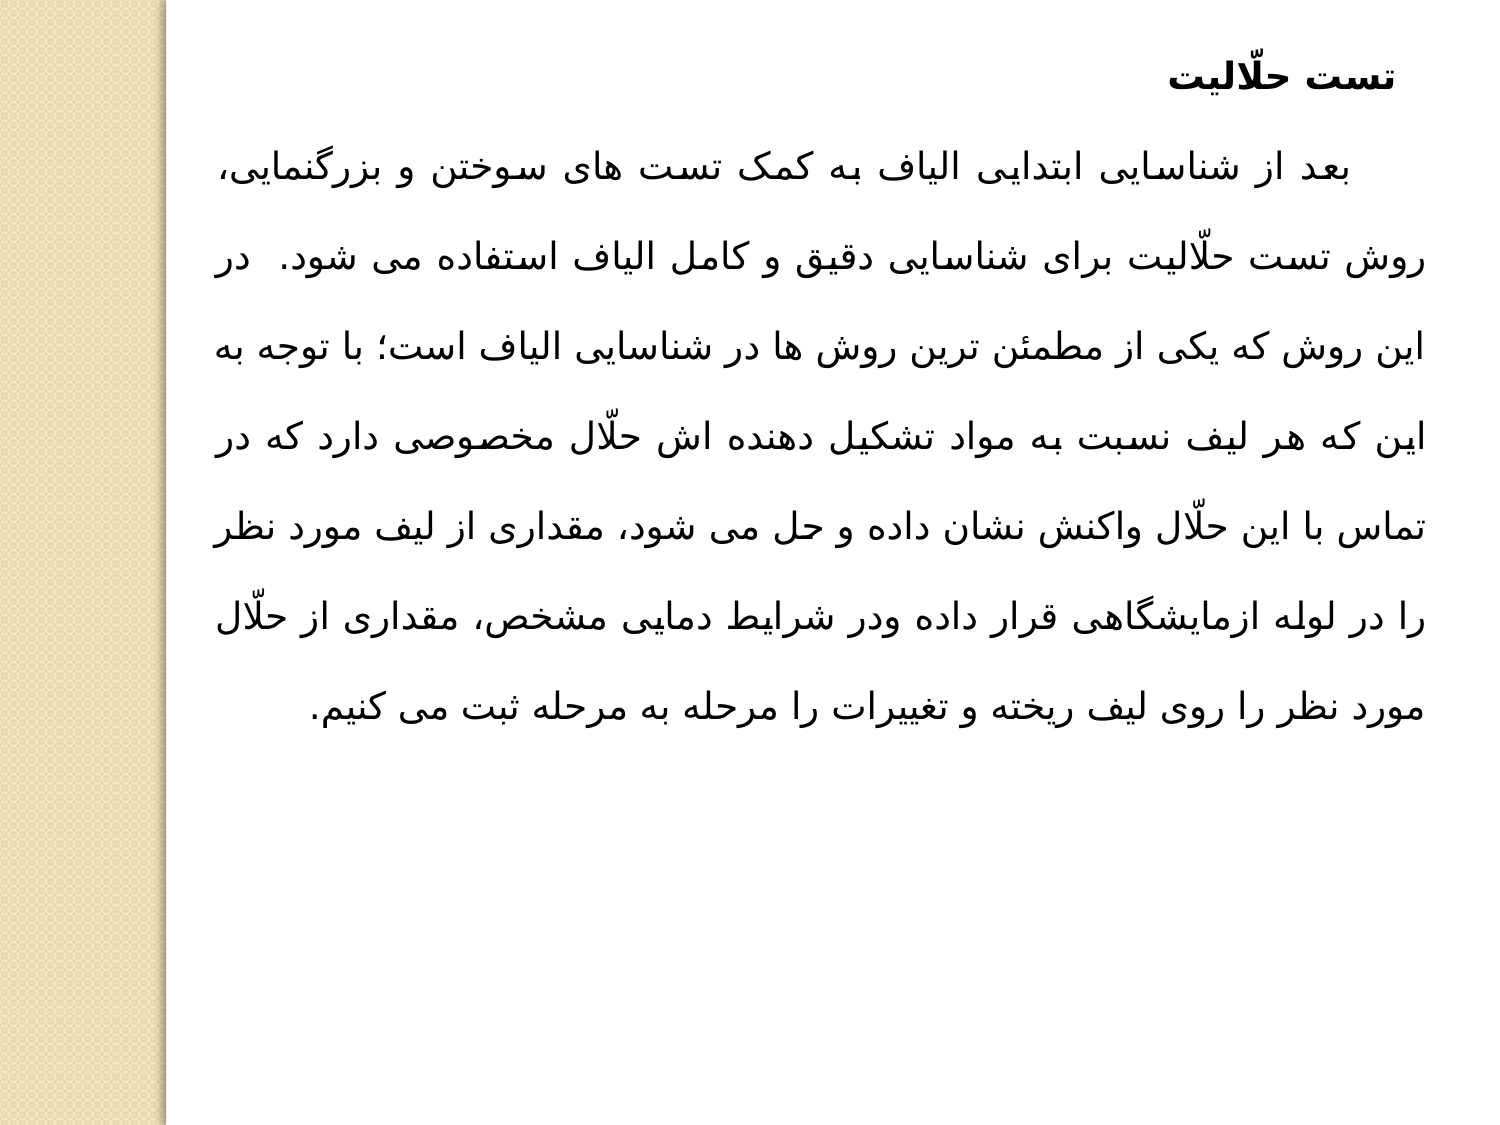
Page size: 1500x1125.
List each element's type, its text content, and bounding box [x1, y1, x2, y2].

text_box تست حلّالیت بعد از شناسایی ابتدایی الیاف به کمک تست های سوختن و بزرگنمایی، روش تست حلّالیت برای شناسایی دقیق و کامل الیاف استفاده می شود. در این روش که یکی از مطمئن ترین روش ها در شناسایی الیاف است؛ با توجه به این که هر لیف نسبت به مواد تشکیل دهنده اش حلّال مخصوصی دارد که در تماس با این حلّال واکنش نشان داده و حل می شود، مقداری از لیف مورد نظر را در لوله ازمایشگاهی قرار داده ودر شرایط دمایی مشخص، مقداری از حلّال مورد نظر را روی لیف ریخته و تغییرات را مرحله به مرحله ثبت می کنیم. [199, 0, 1442, 727]
